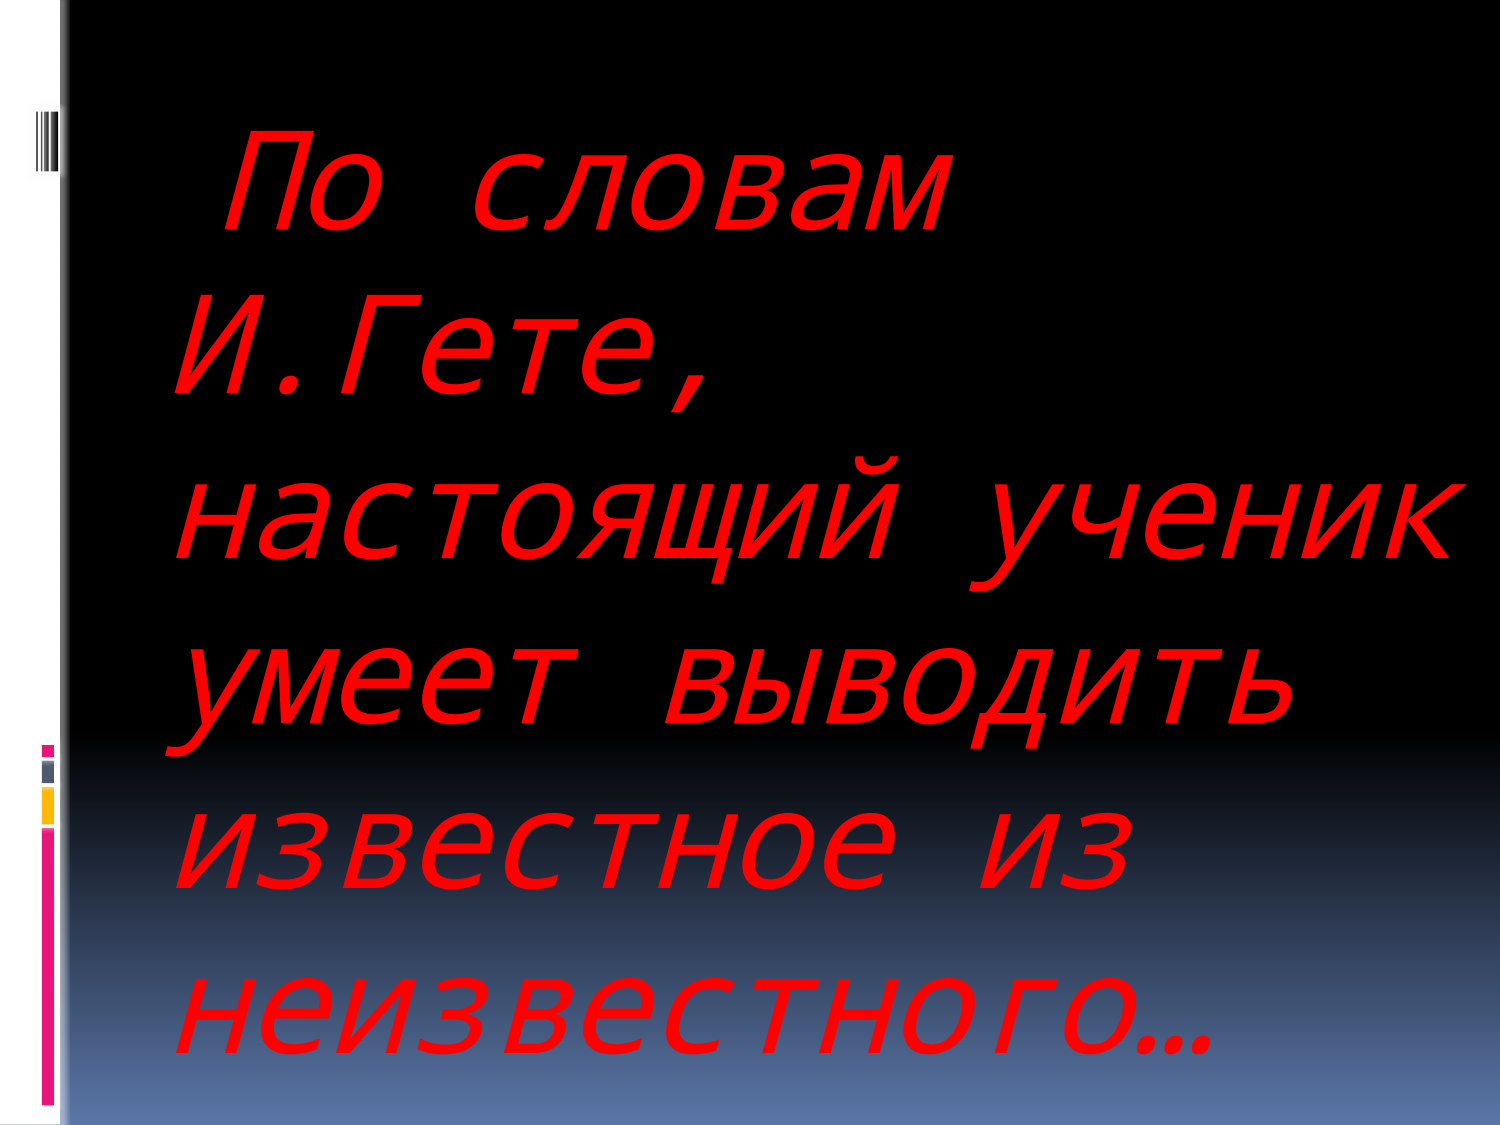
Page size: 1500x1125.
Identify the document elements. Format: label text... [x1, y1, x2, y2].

title По словам И.Гете, настоящий ученик умеет выводить известное из неизвестного… [150, 84, 1483, 1079]
